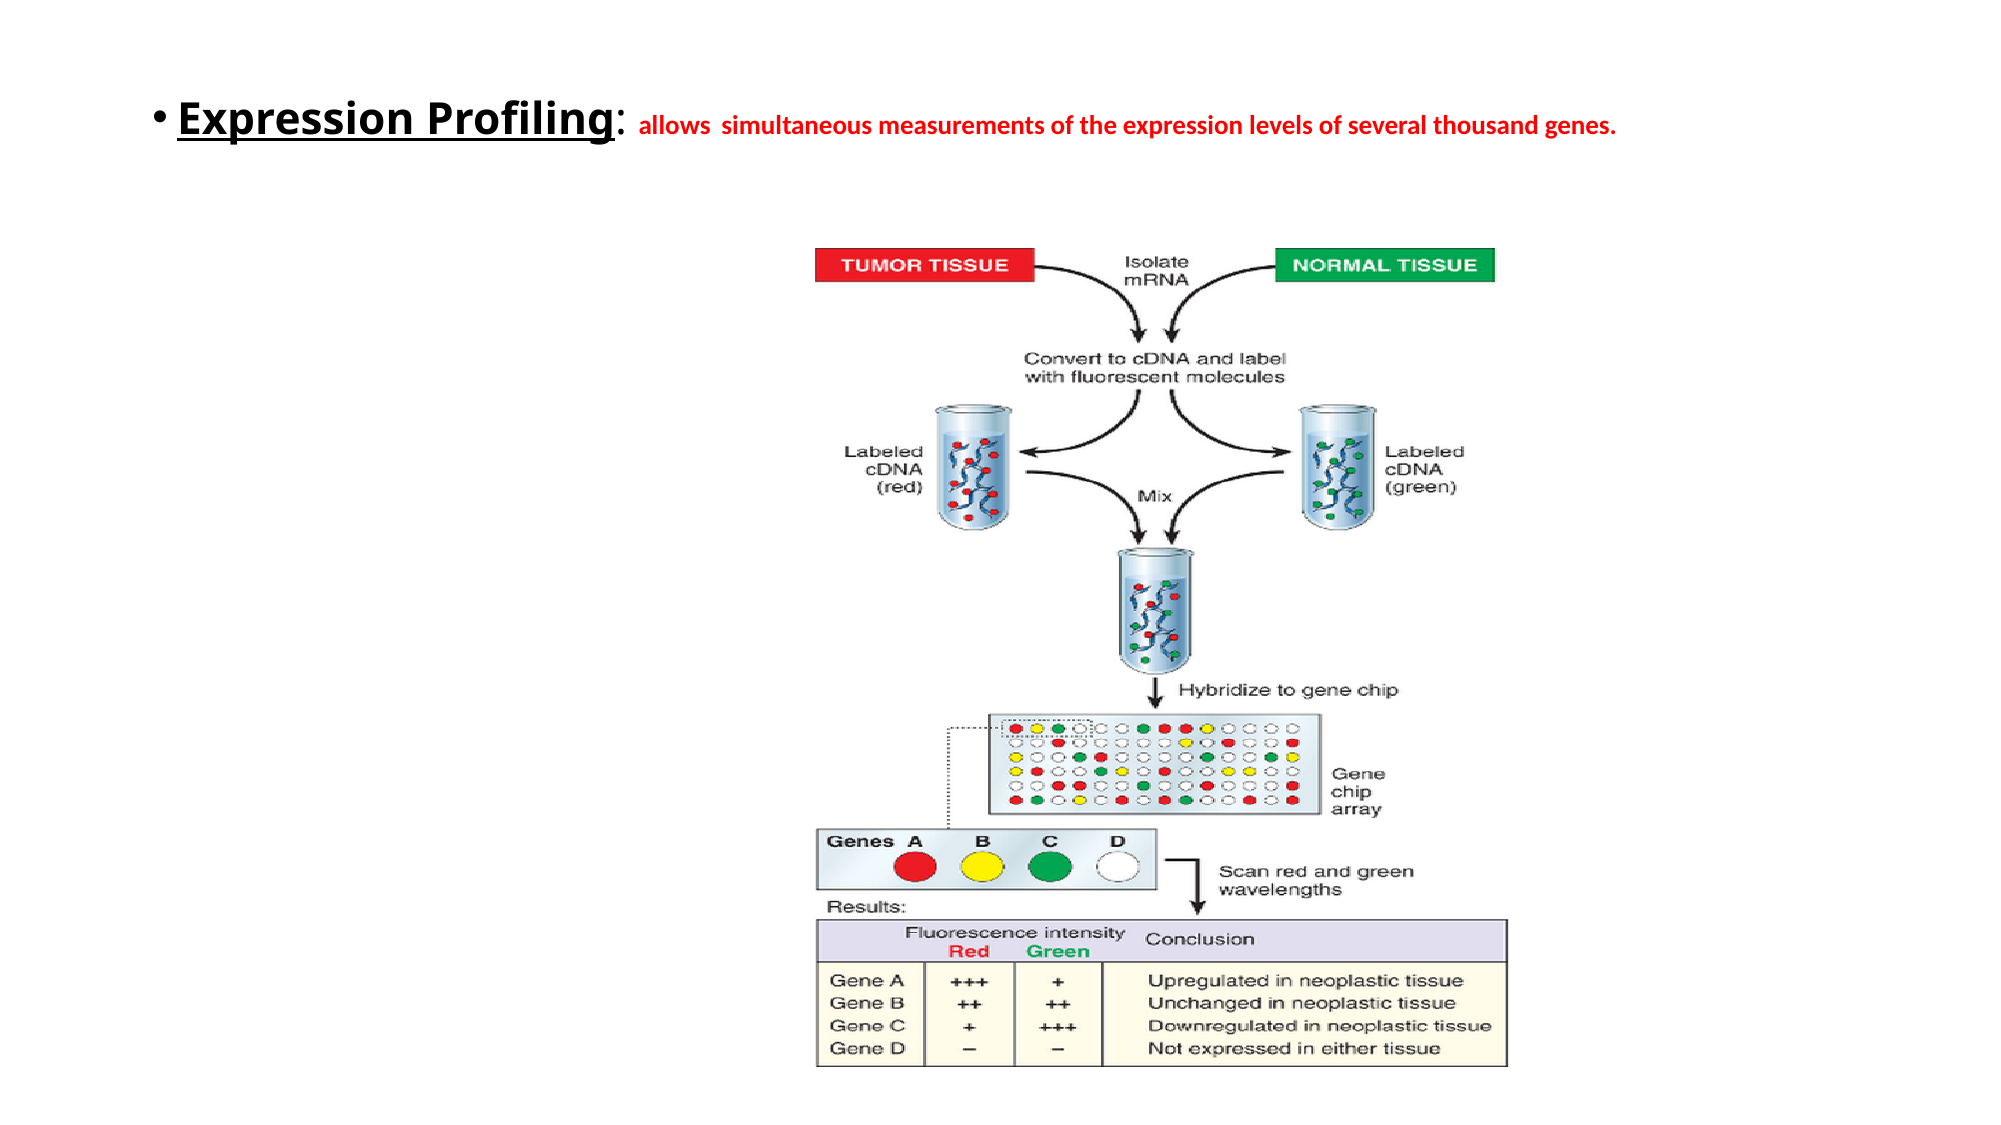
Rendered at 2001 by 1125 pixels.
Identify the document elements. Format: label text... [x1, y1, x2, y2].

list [738, 224, 1577, 1094]
title Expression Profiling: allows simultaneous measurements of the expression levels of several thousand genes. [137, 83, 1863, 278]
